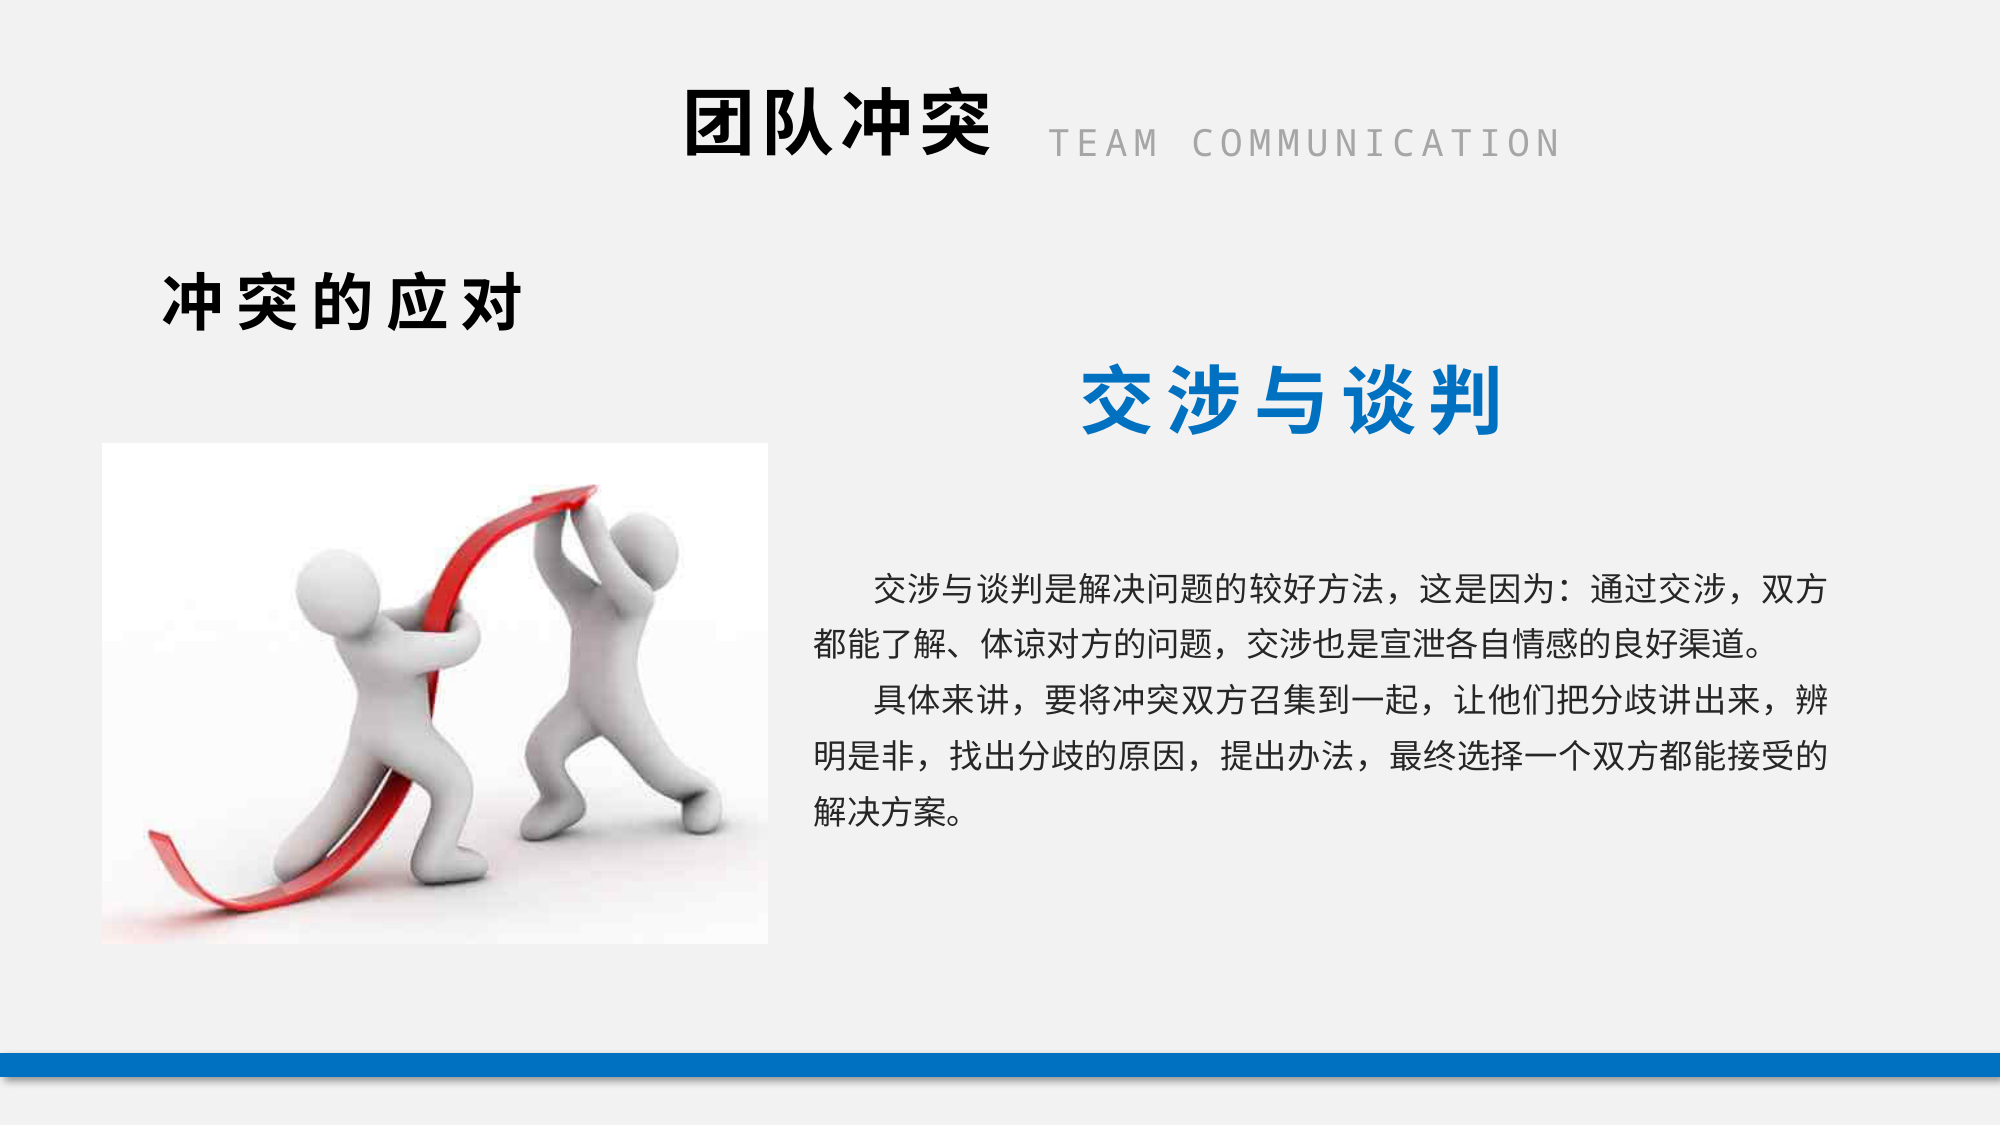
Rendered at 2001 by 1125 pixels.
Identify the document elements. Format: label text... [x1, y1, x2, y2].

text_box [662, 69, 1595, 173]
text_box 交涉与谈判 [1064, 346, 1579, 452]
text_box [0, 1052, 2000, 1078]
text_box 交涉与谈判是解决问题的较好方法，这是因为：通过交涉，双方都能了解、体谅对方的问题，交涉也是宣泄各自情感的良好渠道。 具体来讲，要将冲突双方召集到一起，让他们把分歧讲出来，辨明是非，找出分歧的原因，提出办法，最终选择一个双方都能接受的解决方案。 [799, 544, 1844, 839]
picture [102, 443, 768, 944]
text_box 冲突的应对 [104, 255, 539, 346]
